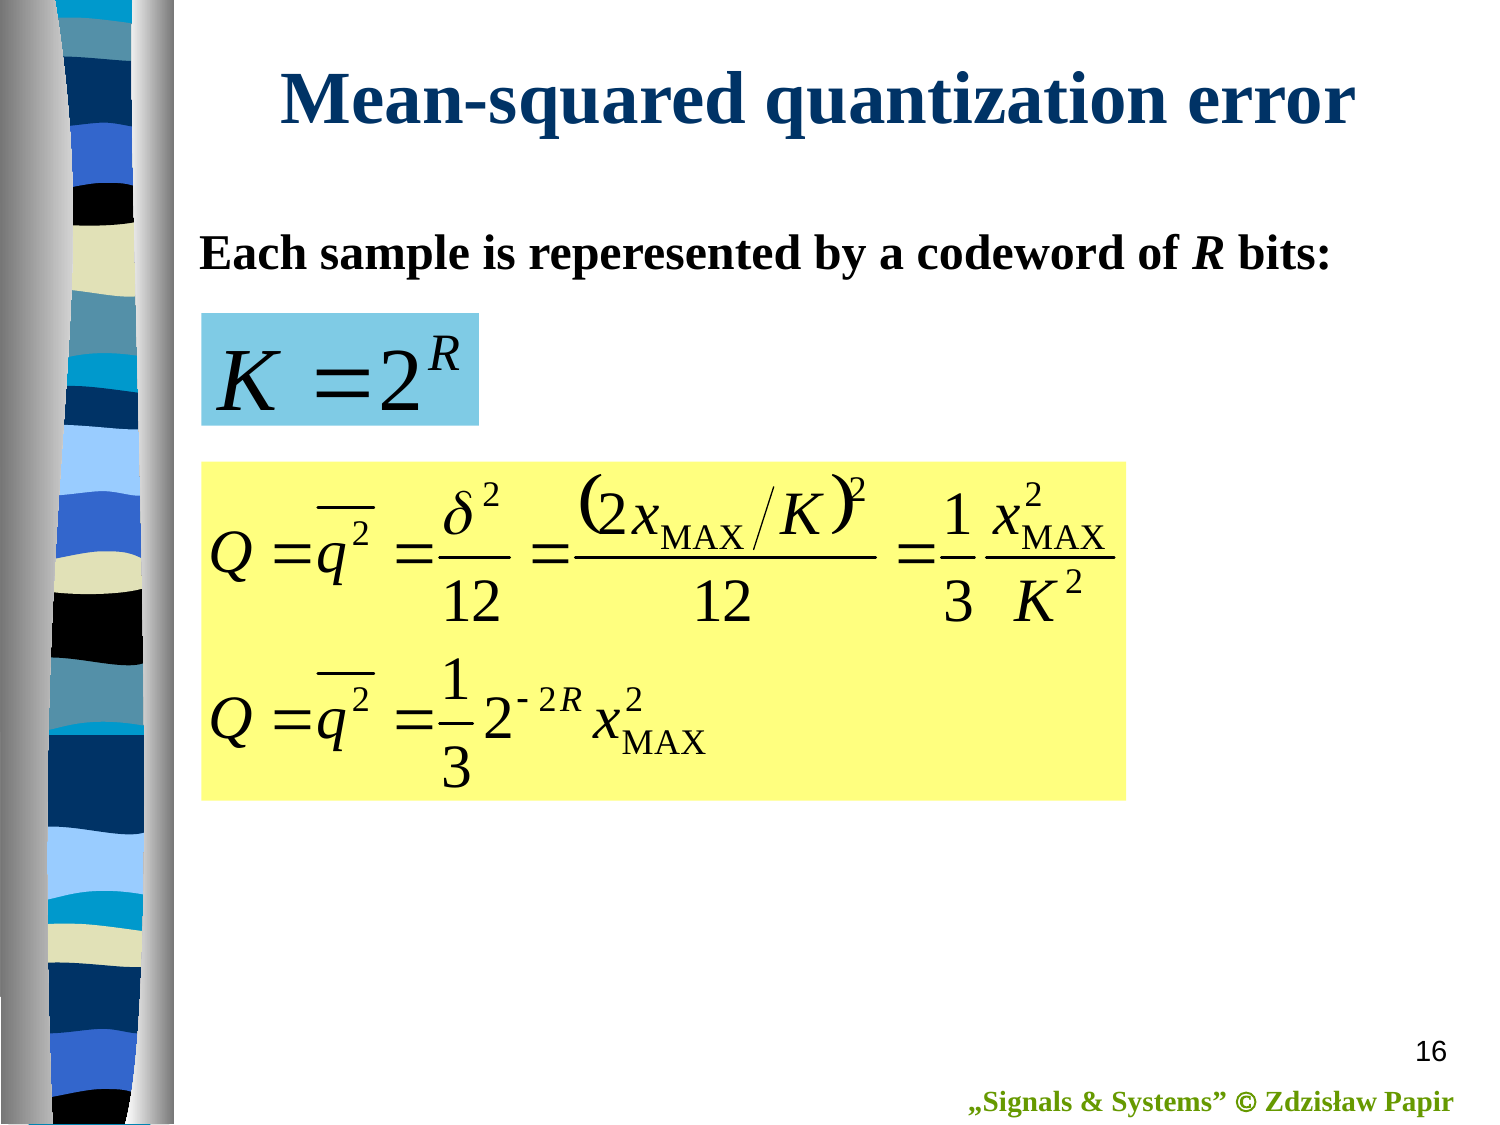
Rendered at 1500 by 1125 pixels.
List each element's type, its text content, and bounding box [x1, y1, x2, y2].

text_box „Signals & Systems”  Zdzisław Papir [953, 1074, 1470, 1125]
text_box Mean-squared quantization error [181, 0, 1457, 188]
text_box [201, 312, 480, 426]
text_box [201, 461, 1127, 801]
text_box Each sample is reperesented by a codeword of R bits: [184, 212, 1410, 288]
slide_number 16 [1149, 1024, 1463, 1101]
